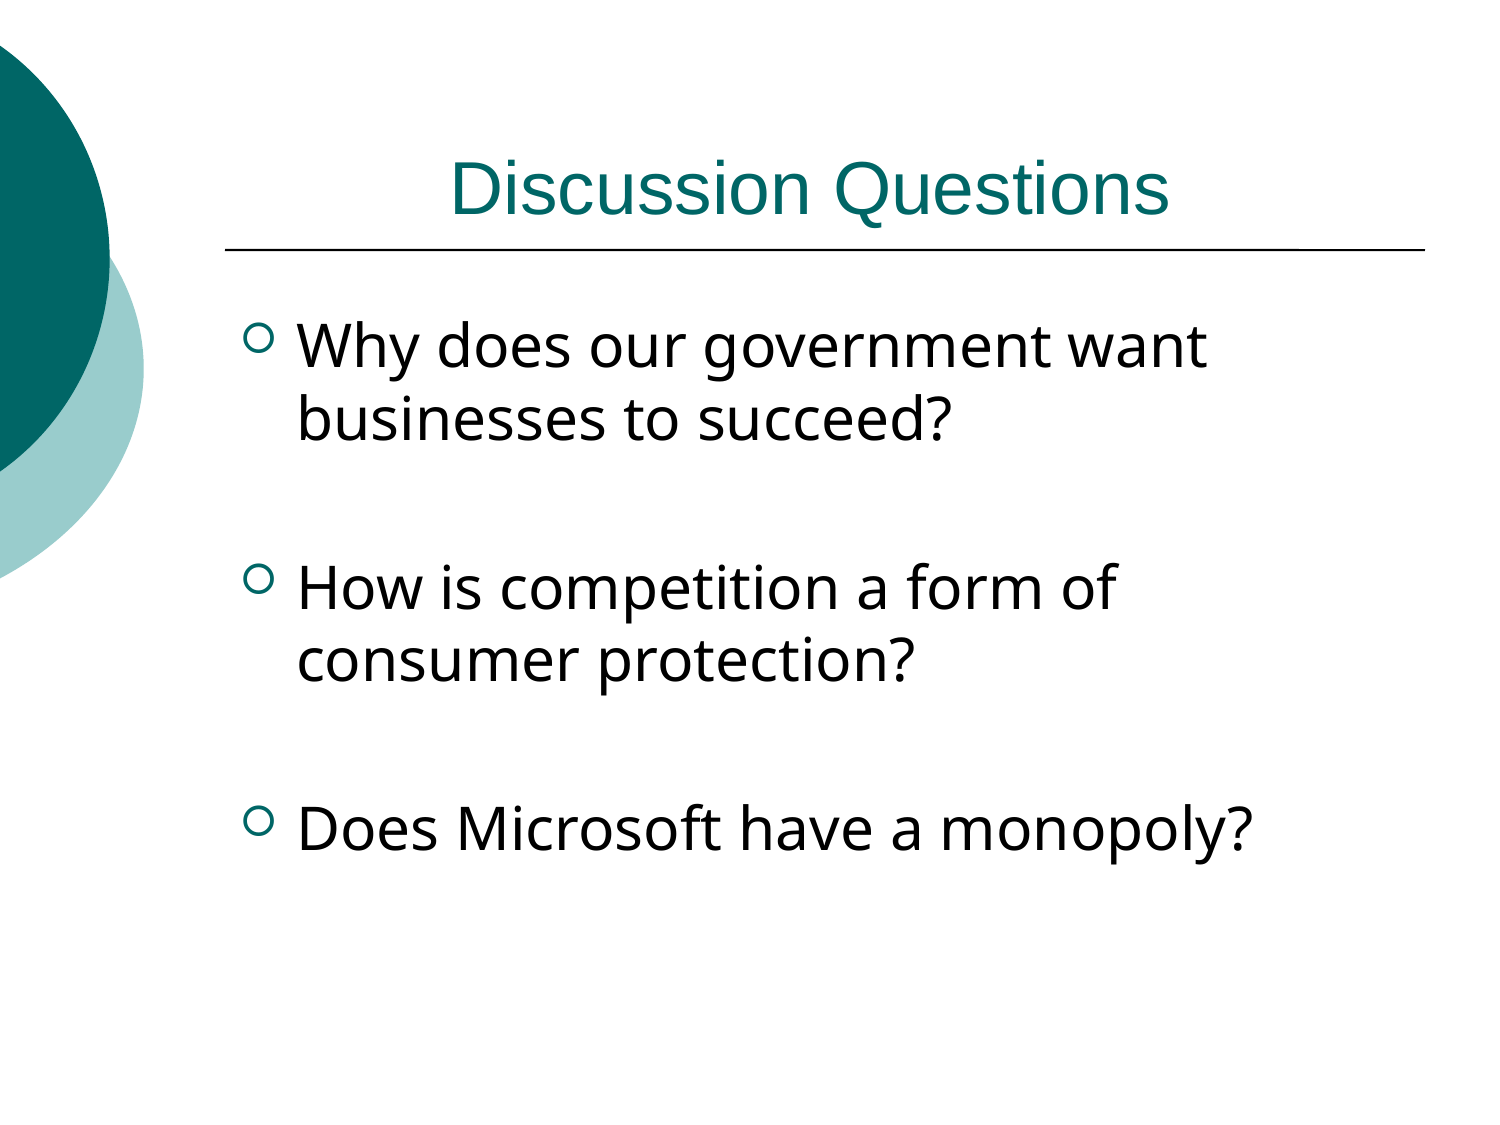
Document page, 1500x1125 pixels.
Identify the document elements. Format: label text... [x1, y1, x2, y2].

list Why does our government want businesses to succeed? How is competition a form of consumer protection? Does Microsoft have a monopoly? [224, 299, 1425, 975]
title Discussion Questions [224, 49, 1425, 237]
